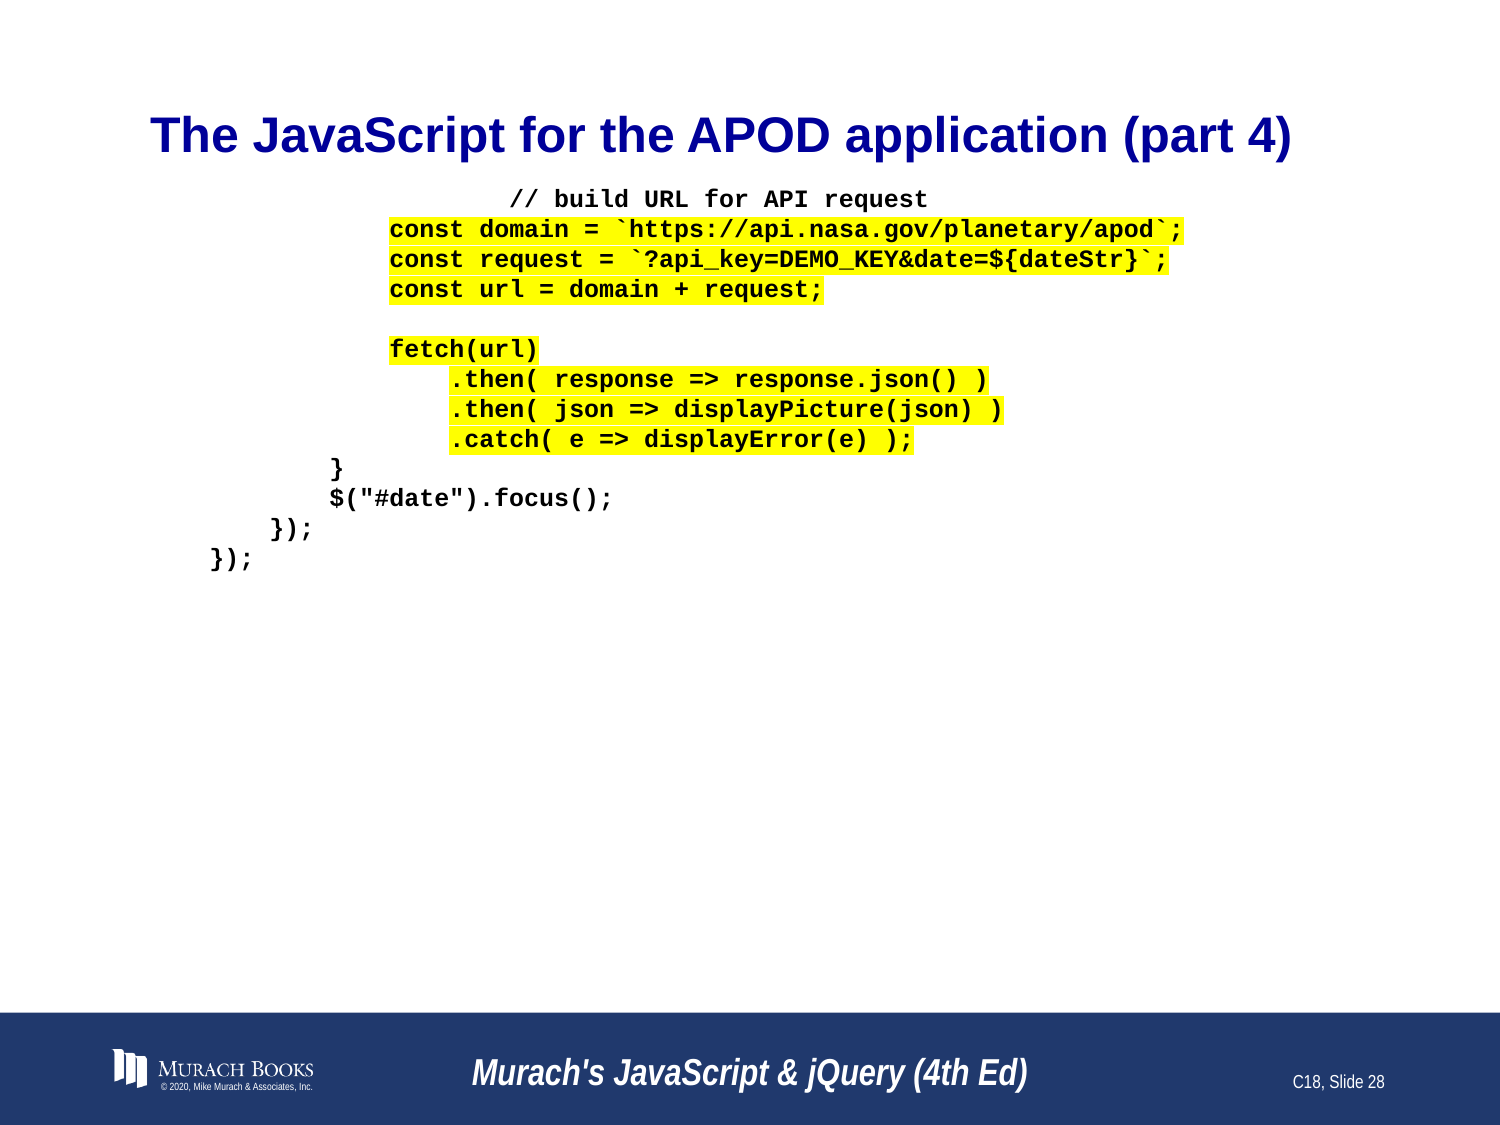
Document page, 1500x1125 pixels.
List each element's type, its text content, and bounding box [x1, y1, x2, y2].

list // build URL for API request const domain = `https://api.nasa.gov/planetary/apod`; const request = `?api_key=DEMO_KEY&date=${dateStr}`; const url = domain + request; fetch(url) .then( response => response.json() ) .then( json => displayPicture(json) ) .catch( e => displayError(e) ); } $("#date").focus(); }); }); [137, 174, 1350, 975]
title The JavaScript for the APOD application (part 4) [150, 102, 1350, 164]
slide_number Murach's JavaScript & jQuery (4th Ed) [463, 1025, 1050, 1100]
footer © 2020, Mike Murach & Associates, Inc. [12, 1025, 463, 1100]
slide_number C18, Slide 28 [1087, 1025, 1400, 1100]
